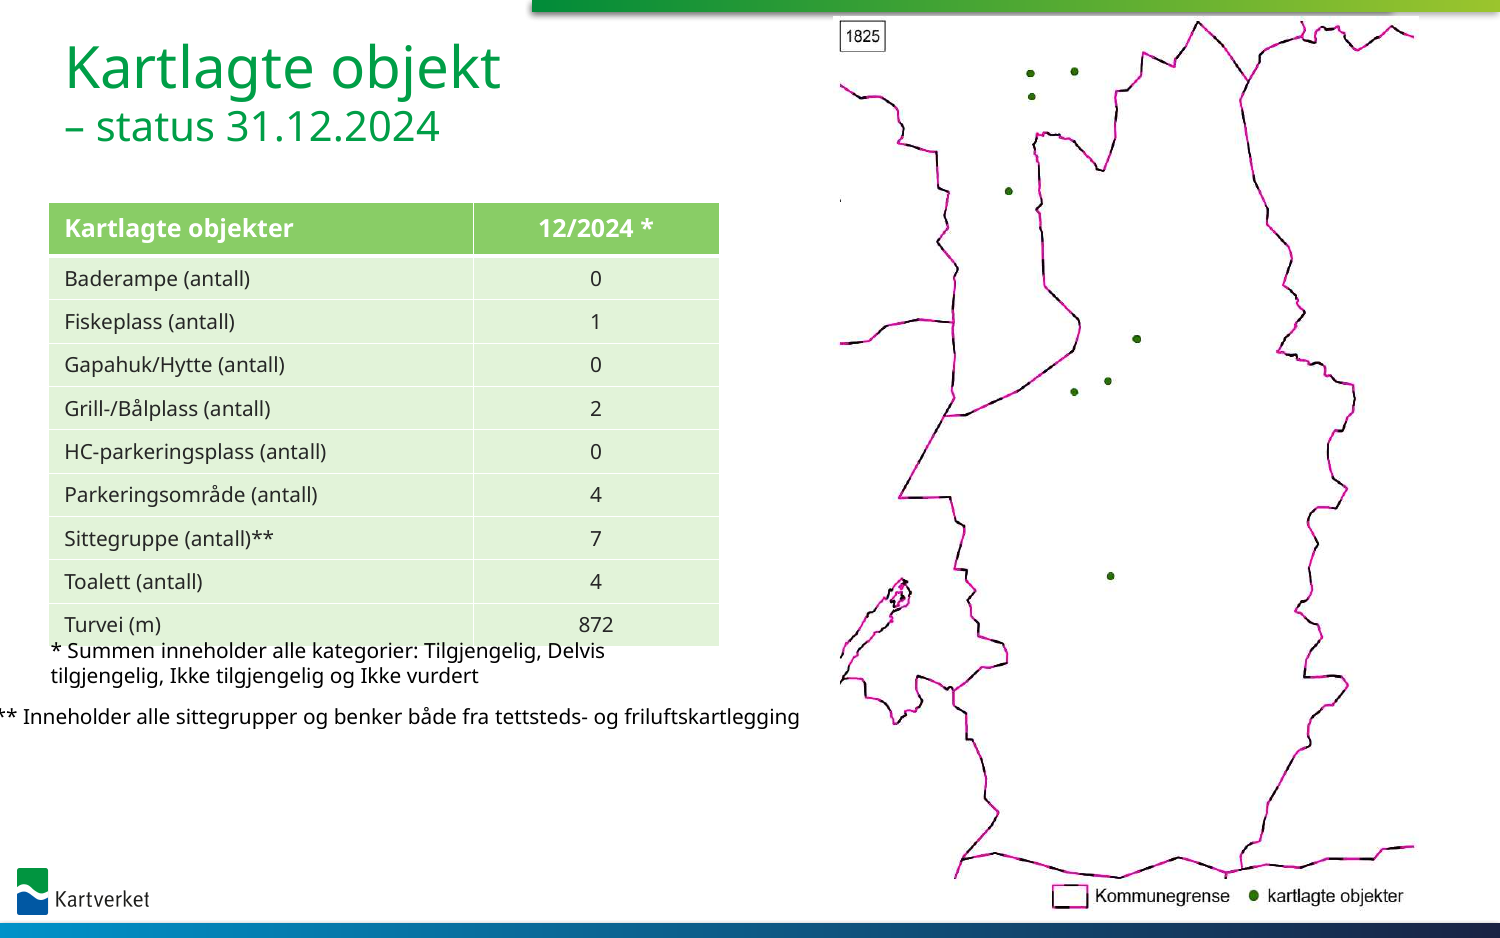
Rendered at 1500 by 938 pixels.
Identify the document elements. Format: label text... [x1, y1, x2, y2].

table_cell Baderampe (antall) [49, 258, 473, 299]
table_cell 4 [474, 560, 719, 603]
table_cell Sittegruppe (antall)** [49, 517, 473, 559]
table_cell 0 [474, 344, 719, 386]
table_cell 4 [474, 474, 719, 516]
table_cell HC-parkeringsplass (antall) [49, 430, 473, 473]
table_cell Turvei (m) [49, 604, 473, 630]
text_box Kartlagte objekt – status 31.12.2024 [49, 26, 828, 158]
table_header Kartlagte objekter [49, 203, 473, 254]
table_cell Grill-/Bålplass (antall) [49, 387, 473, 429]
table_cell 0 [474, 430, 719, 473]
table_header 12/2024 * [474, 203, 719, 254]
table_cell 0 [474, 258, 719, 299]
table_cell Fiskeplass (antall) [49, 300, 473, 343]
table_cell Gapahuk/Hytte (antall) [49, 344, 473, 386]
table_cell 2 [474, 387, 719, 429]
table_cell 1 [474, 300, 719, 343]
table_cell Parkeringsområde (antall) [49, 474, 473, 516]
text_box * Summen inneholder alle kategorier: Tilgjengelig, Delvis tilgjengelig, Ikke tilgjengelig og Ikke vurdert [35, 630, 721, 696]
picture [833, 16, 1419, 913]
text_box Kartlagte objekt – status 31.12.2024 [1424, 26, 1431, 158]
text_box ** Inneholder alle sittegrupper og benker både fra tettsteds- og friluftskartlegging [0, 696, 815, 736]
table_cell 872 [474, 604, 719, 630]
table_cell 7 [474, 517, 719, 559]
table_cell Toalett (antall) [49, 560, 473, 603]
